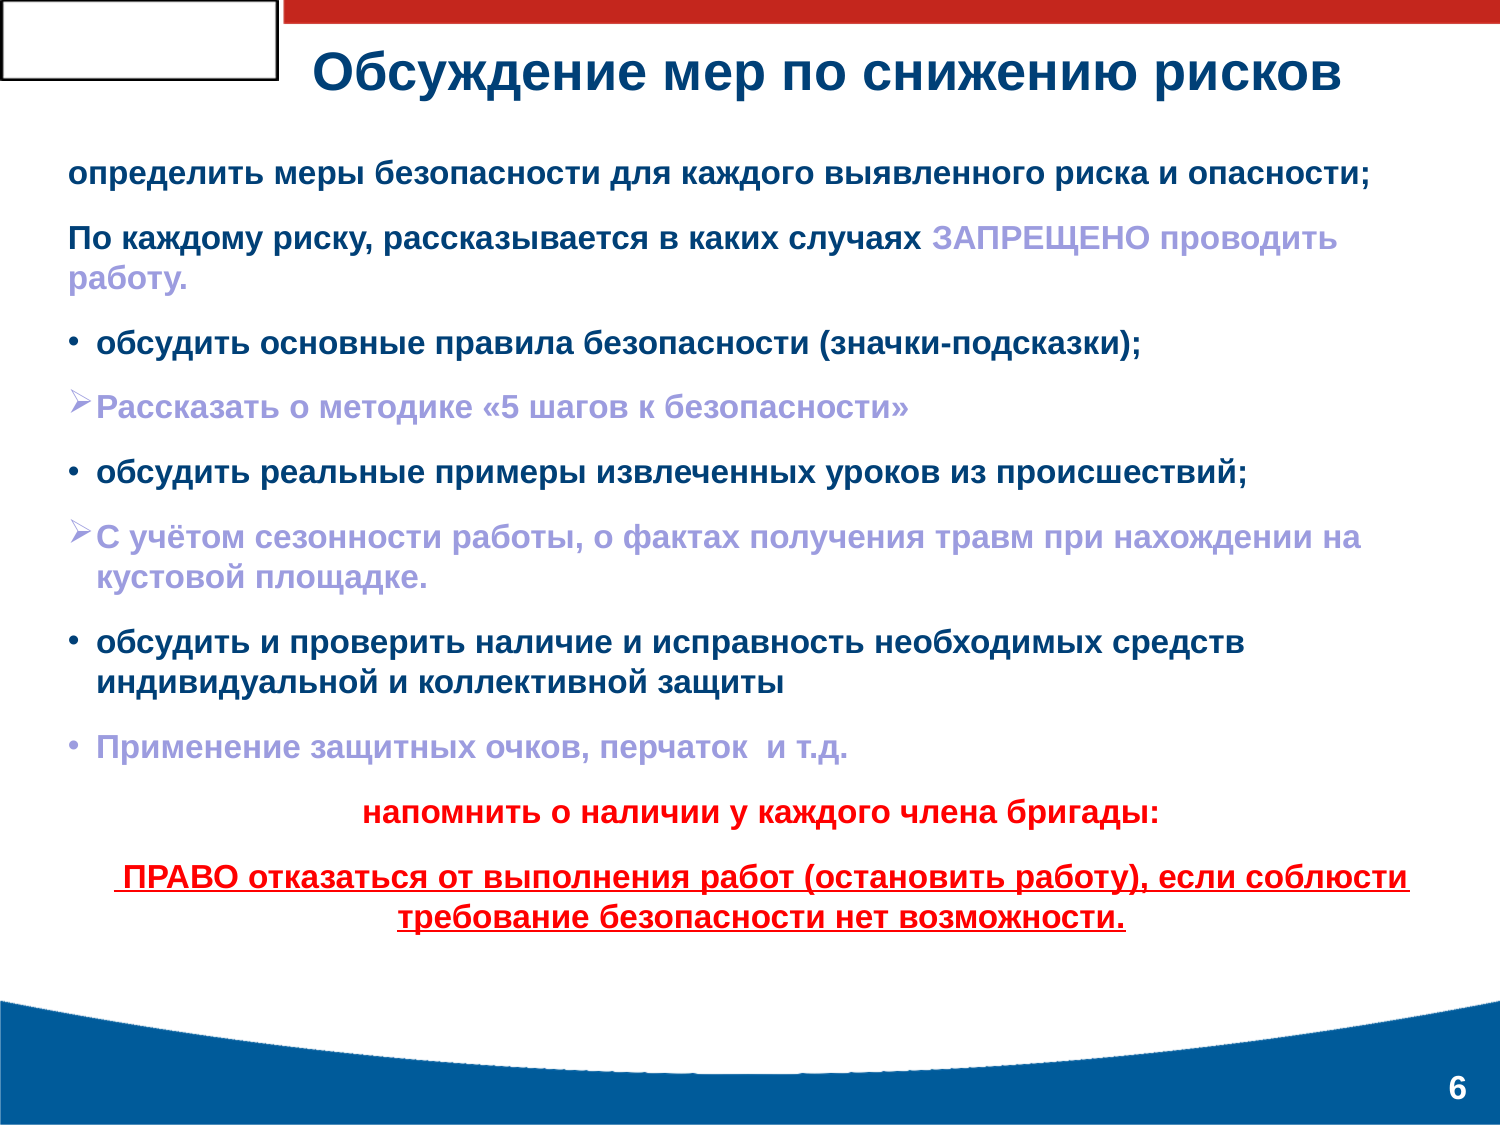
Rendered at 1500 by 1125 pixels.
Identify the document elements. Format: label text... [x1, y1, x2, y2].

picture [0, 0, 1500, 1125]
text_box Обсуждение мер по снижению рисков [312, 1, 1471, 102]
text_box определить меры безопасности для каждого выявленного риска и опасности; По каждому риску, рассказывается в каких случаях ЗАПРЕЩЕНО проводить работу. обсудить основные правила безопасности (значки-подсказки); Рассказать о методике «5 шагов к безопасности» обсудить реальные примеры извлеченных уроков из происшествий; С учётом сезонности работы, о фактах получения травм при нахождении на кустовой площадке. обсудить и проверить наличие и исправность необходимых средств индивидуальной и коллективной защиты Применение защитных очков, перчаток и т.д. напомнить о наличии у каждого члена бригады: ПРАВО отказаться от выполнения работ (остановить работу), если соблюсти требование безопасности нет возможности. [53, 143, 1471, 943]
slide_number 6 [938, 1058, 1483, 1107]
